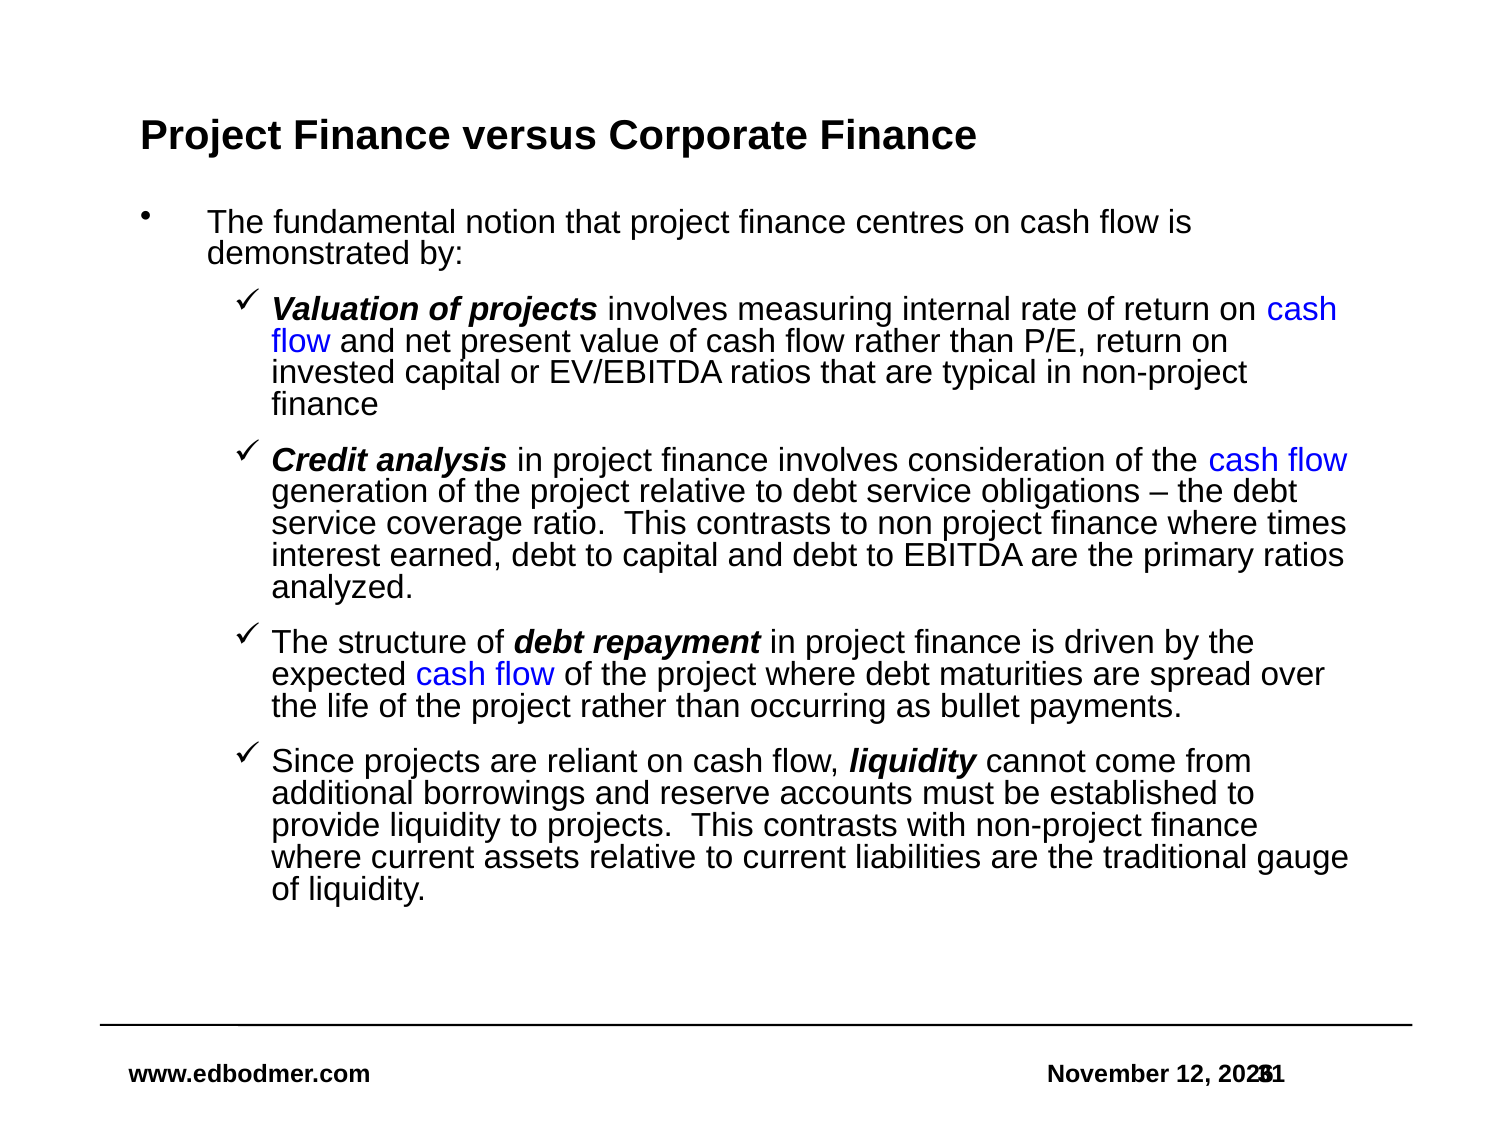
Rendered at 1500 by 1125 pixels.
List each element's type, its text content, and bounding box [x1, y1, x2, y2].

title Project Finance versus Corporate Finance [124, 99, 1288, 199]
list The fundamental notion that project finance centres on cash flow is demonstrated by: Valuation of projects involves measuring internal rate of return on cash flow and net present value of cash flow rather than P/E, return on invested capital or EV/EBITDA ratios that are typical in non-project finance Credit analysis in project finance involves consideration of the cash flow generation of the project relative to debt service obligations – the debt service coverage ratio. This contrasts to non project finance where times interest earned, debt to capital and debt to EBITDA are the primary ratios analyzed. The structure of debt repayment in project finance is driven by the expected cash flow of the project where debt maturities are spread over the life of the project rather than occurring as bullet payments. Since projects are reliant on cash flow, liquidity cannot come from additional borrowings and reserve accounts must be established to provide liquidity to projects. This contrasts with non-project finance where current assets relative to current liabilities are the traditional gauge of liquidity. [124, 199, 1376, 1001]
